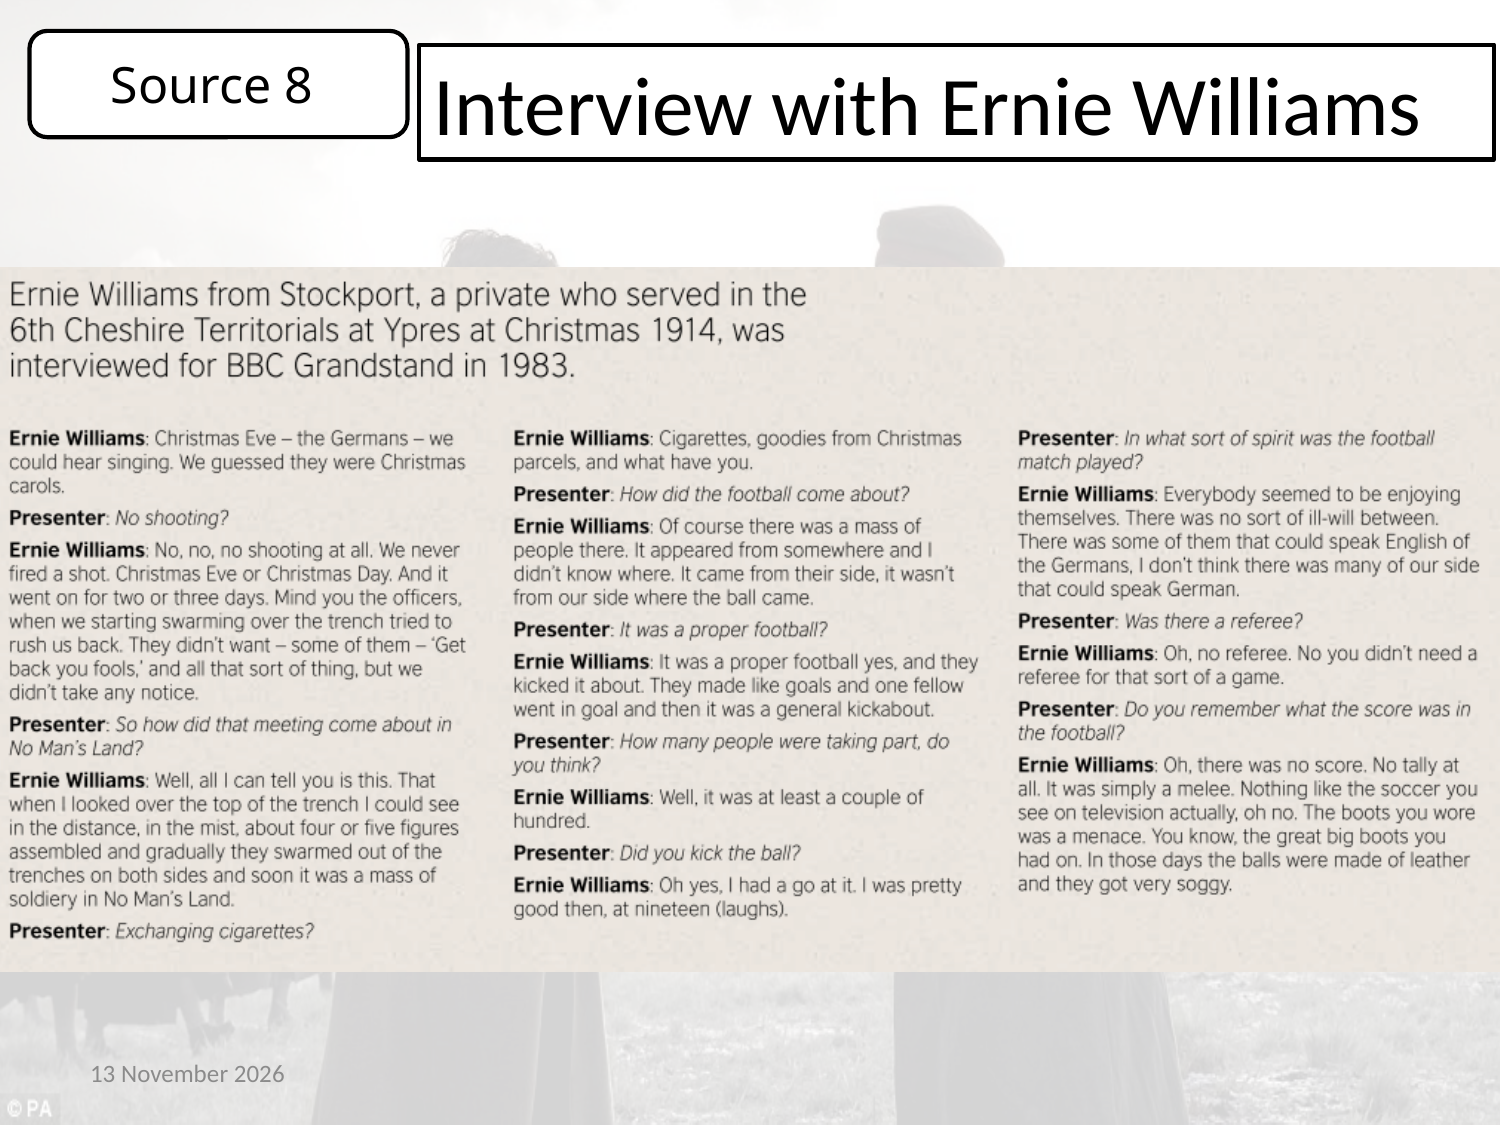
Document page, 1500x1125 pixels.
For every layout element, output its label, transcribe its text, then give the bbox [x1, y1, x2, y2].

text_box Interview with Ernie Williams [417, 43, 1496, 162]
picture [0, 266, 1500, 973]
text_box Source 8 [27, 28, 410, 140]
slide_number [75, 1042, 425, 1103]
